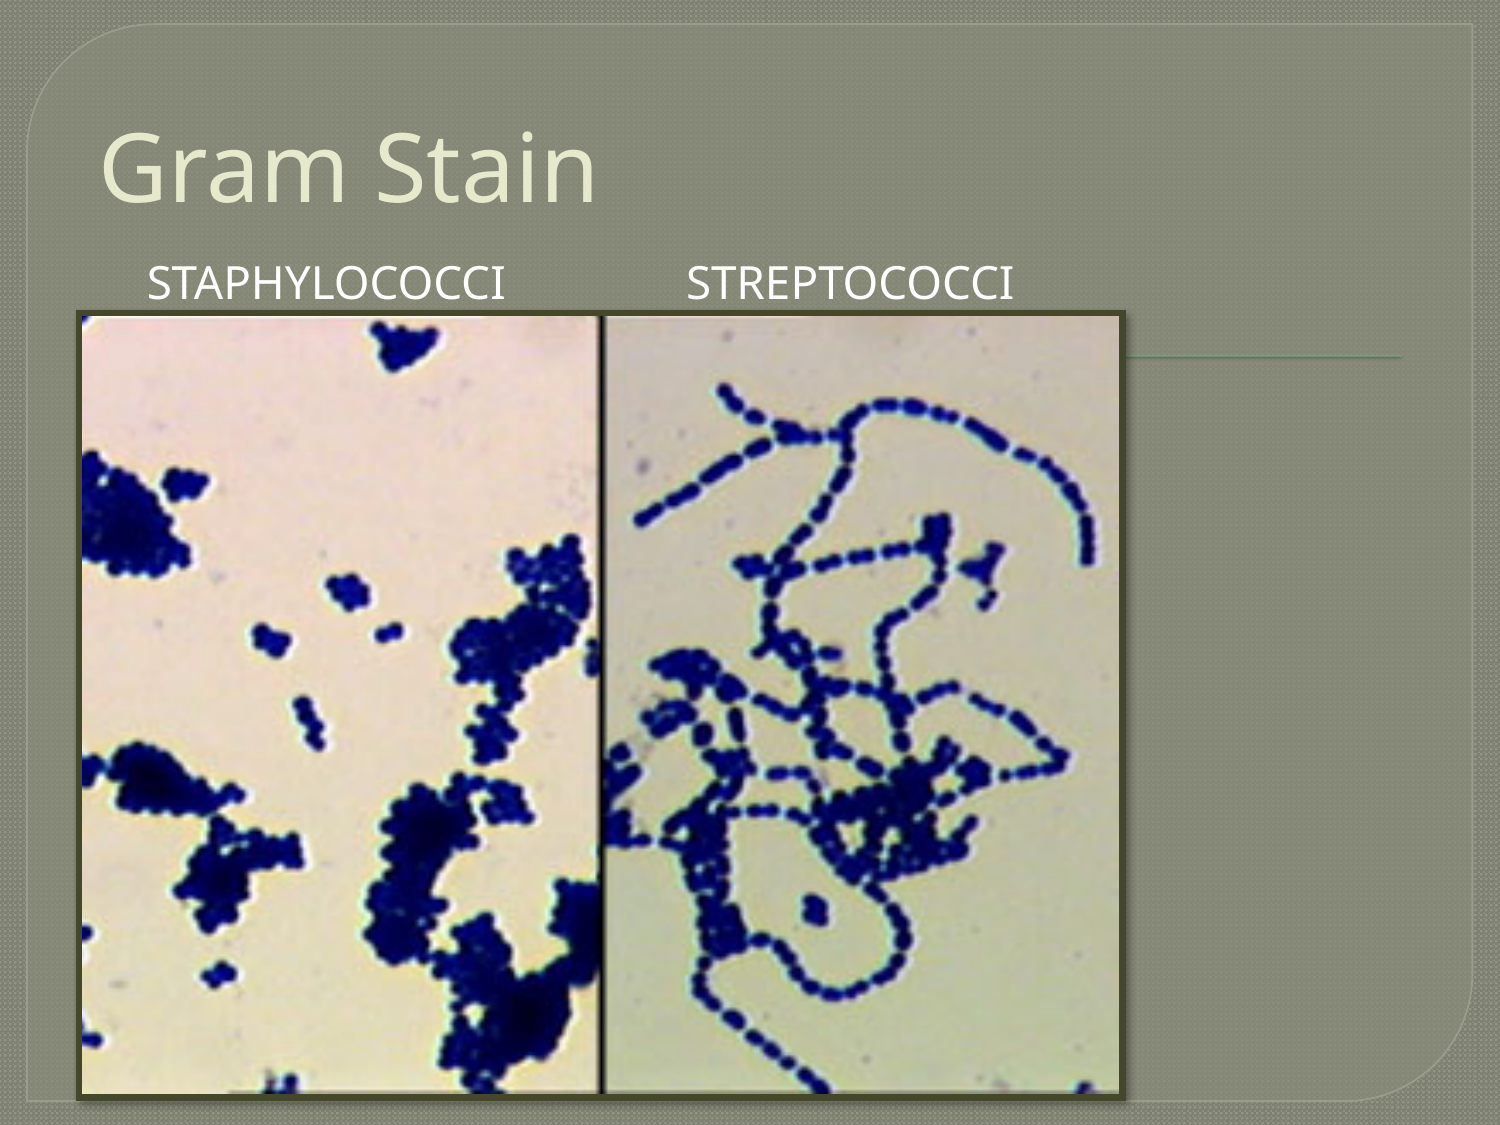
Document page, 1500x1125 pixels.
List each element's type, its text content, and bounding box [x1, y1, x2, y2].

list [81, 316, 1120, 1095]
list streptococci [656, 210, 1320, 316]
list Staphylococci [117, 210, 656, 309]
title Gram Stain [75, 41, 1425, 229]
